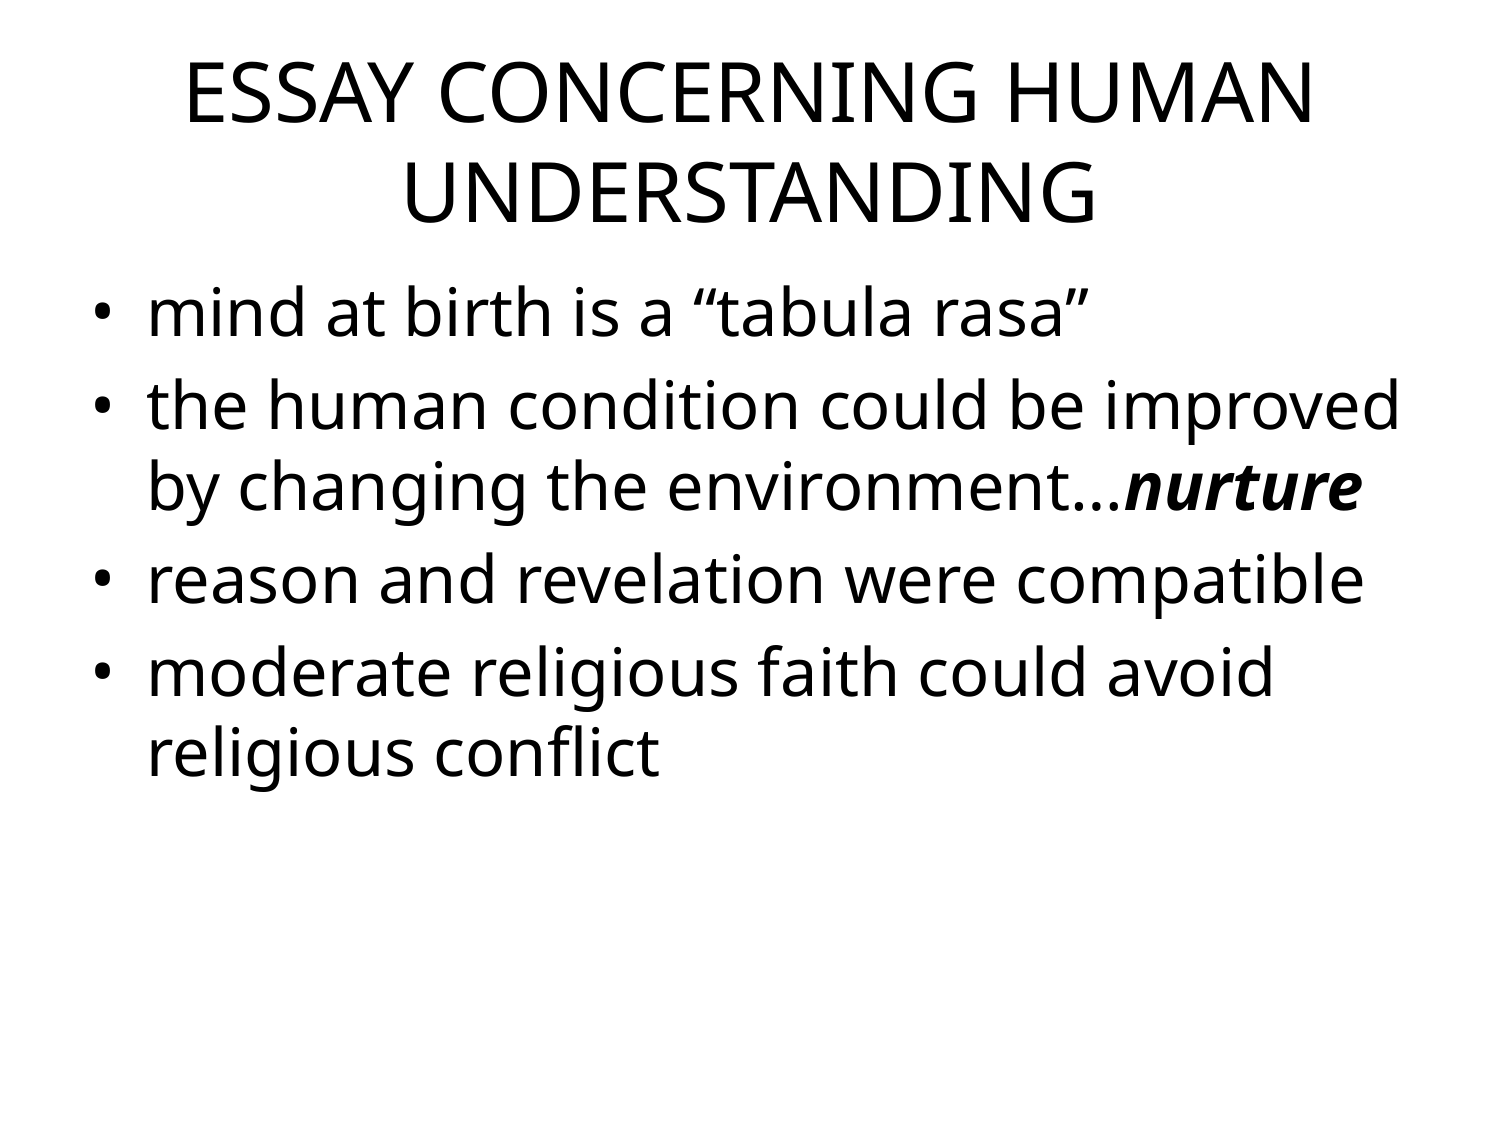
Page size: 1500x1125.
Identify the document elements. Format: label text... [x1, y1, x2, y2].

title ESSAY CONCERNING HUMAN UNDERSTANDING [75, 45, 1425, 233]
list mind at birth is a “tabula rasa” the human condition could be improved by changing the environment…nurture reason and revelation were compatible moderate religious faith could avoid religious conflict [75, 262, 1425, 1005]
